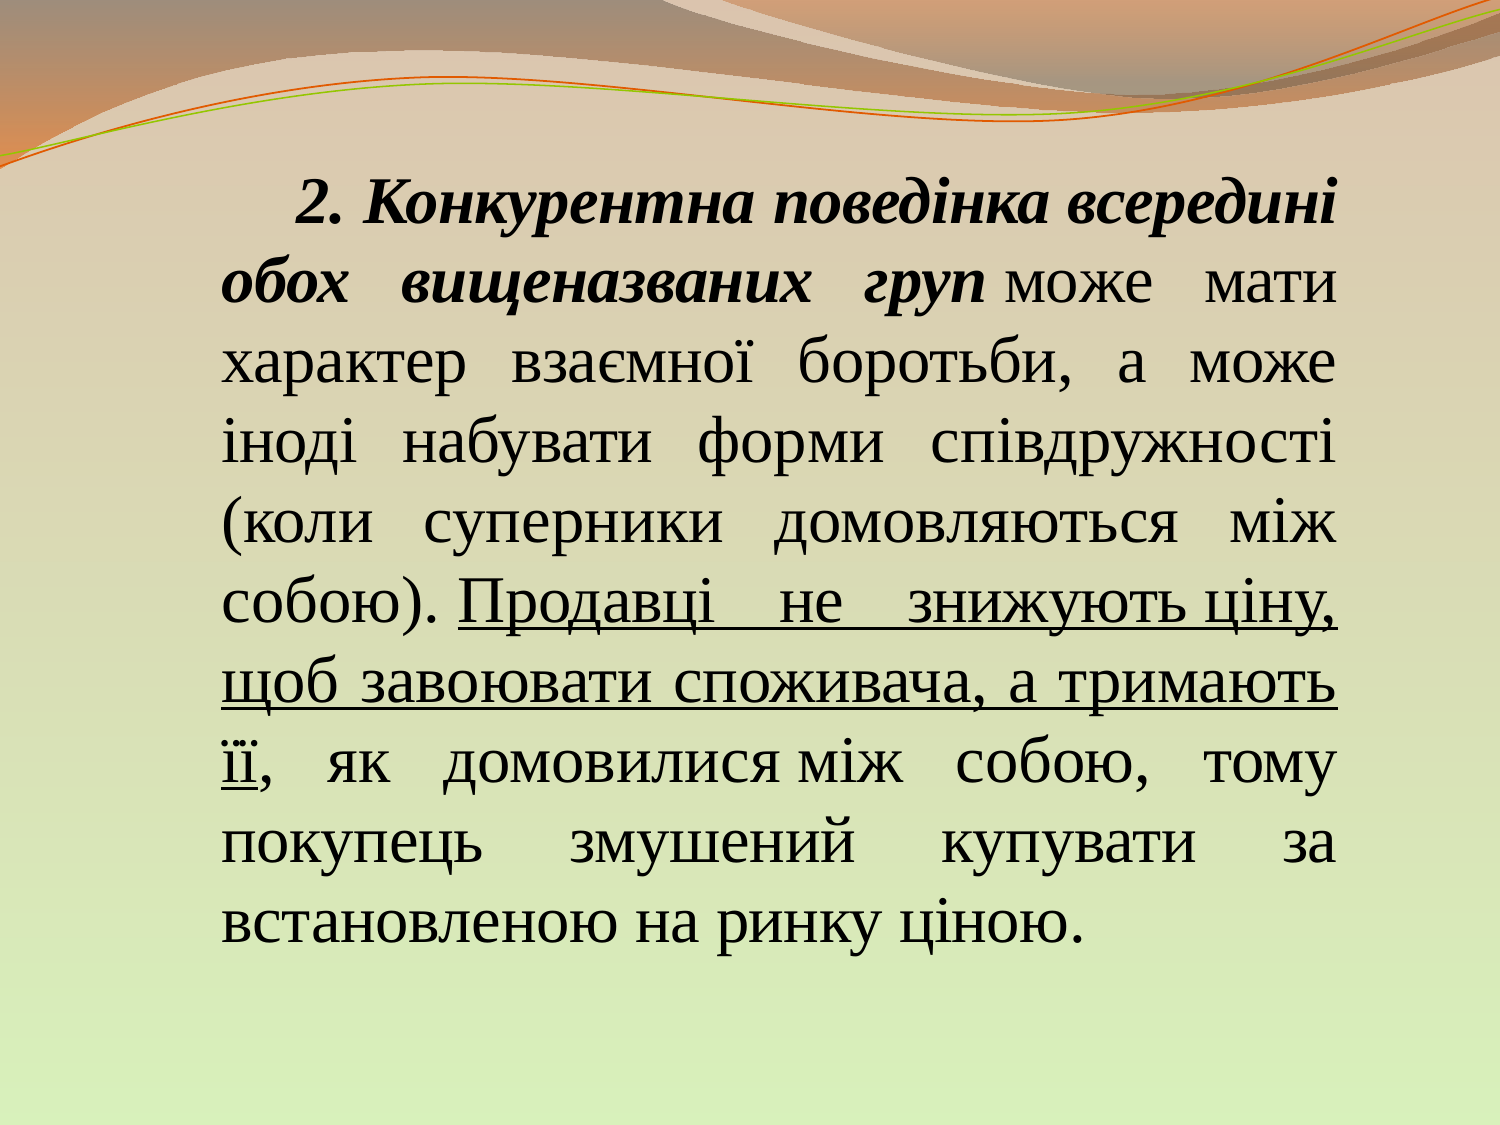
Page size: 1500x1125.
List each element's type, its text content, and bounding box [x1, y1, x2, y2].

text_box 2. Конкурентна поведінка всередині обох вищеназваних груп може мати характер взаємної боротьби, а може іноді набувати форми співдружності (коли суперники домовляються між собою). Продавці не знижують ціну, щоб завоювати споживача, а тримають її, як домовилися між собою, тому покупець змушений купувати за встановленою на ринку ціною. [206, 148, 1353, 964]
